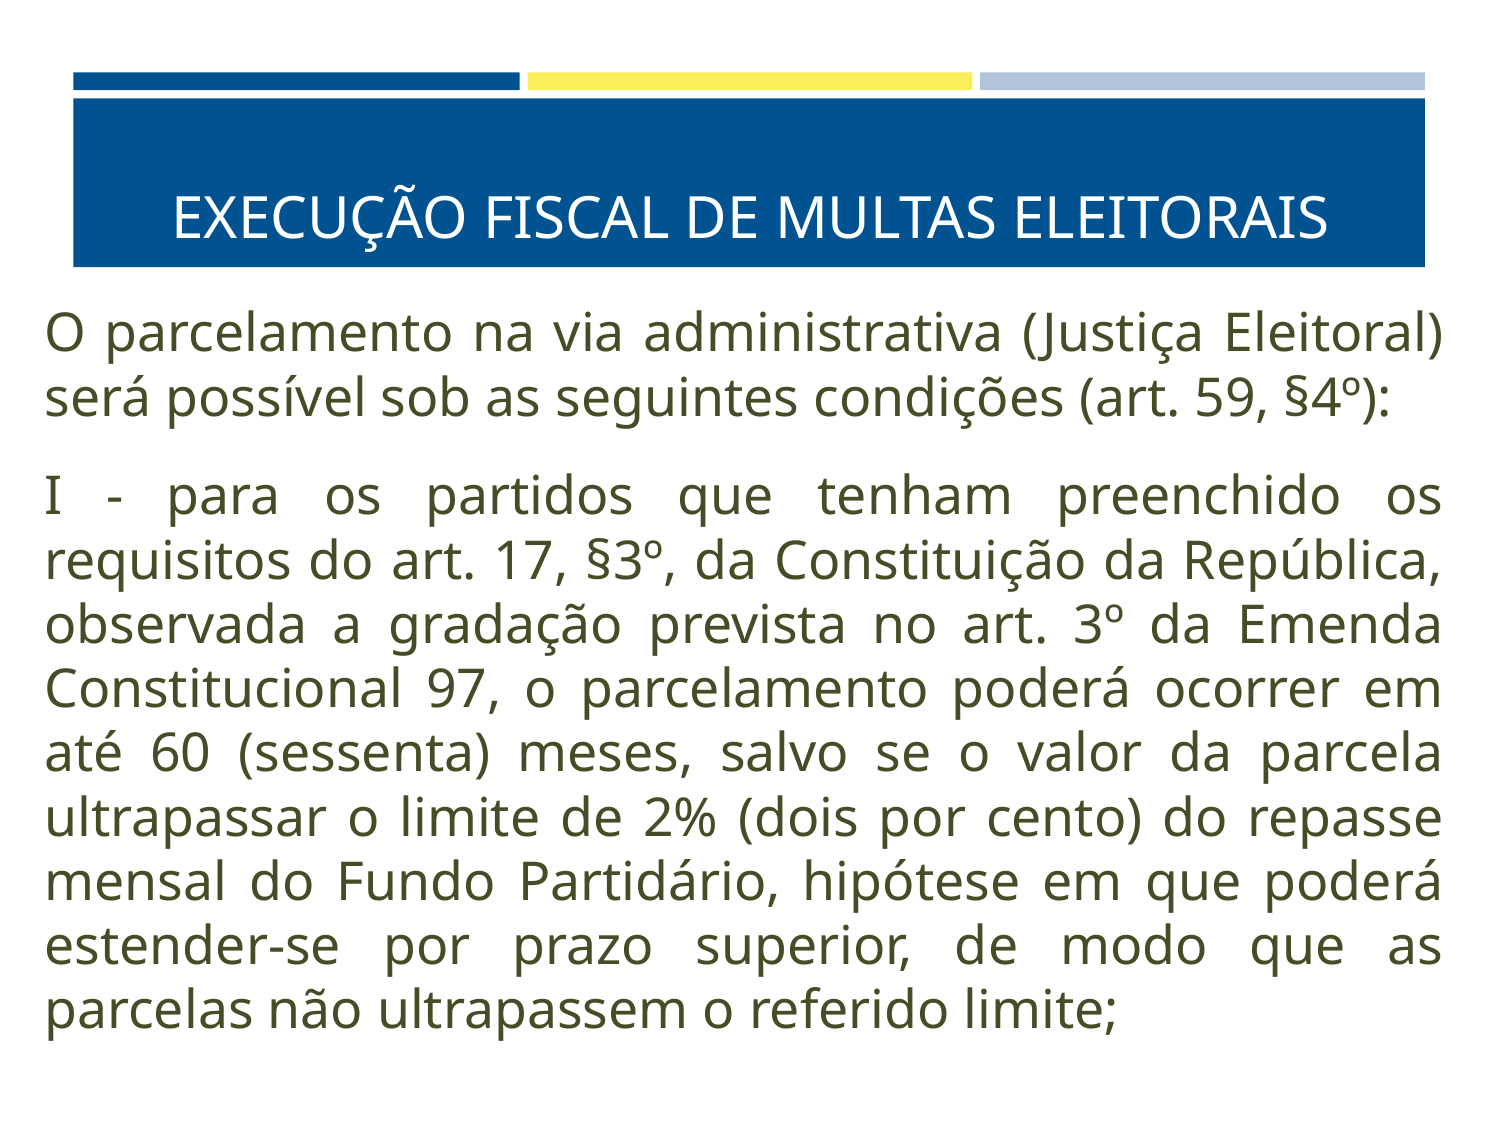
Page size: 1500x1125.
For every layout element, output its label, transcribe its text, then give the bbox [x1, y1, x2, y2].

title EXECUÇÃO FISCAL DE MULTAS ELEITORAIS [95, 112, 1406, 259]
list O parcelamento na via administrativa (Justiça Eleitoral) será possível sob as seguintes condições (art. 59, §4º): I - para os partidos que tenham preenchido os requisitos do art. 17, §3º, da Constituição da República, observada a gradação prevista no art. 3º da Emenda Constitucional 97, o parcelamento poderá ocorrer em até 60 (sessenta) meses, salvo se o valor da parcela ultrapassar o limite de 2% (dois por cento) do repasse mensal do Fundo Partidário, hipótese em que poderá estender-se por prazo superior, de modo que as parcelas não ultrapassem o referido limite; [29, 290, 1459, 1094]
